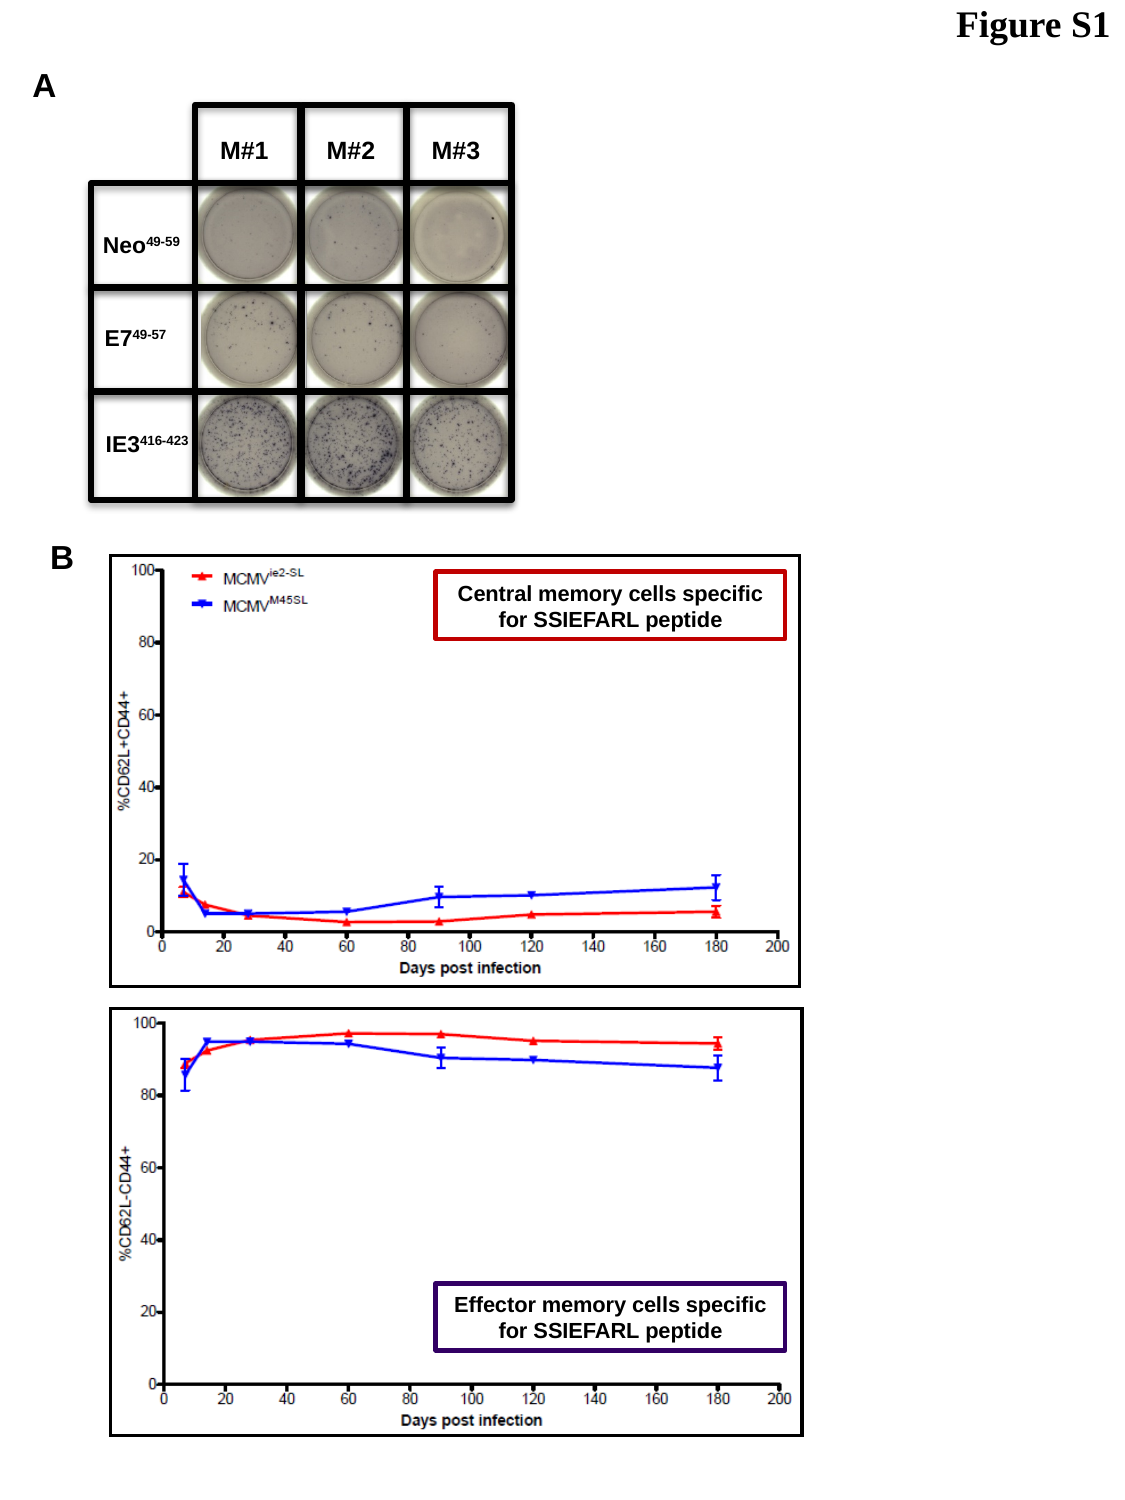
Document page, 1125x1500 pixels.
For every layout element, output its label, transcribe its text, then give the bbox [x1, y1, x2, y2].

text_box B [35, 529, 83, 584]
text_box A [17, 56, 65, 112]
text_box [111, 556, 801, 1435]
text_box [84, 104, 515, 500]
text_box Figure S1 [941, 0, 1125, 53]
